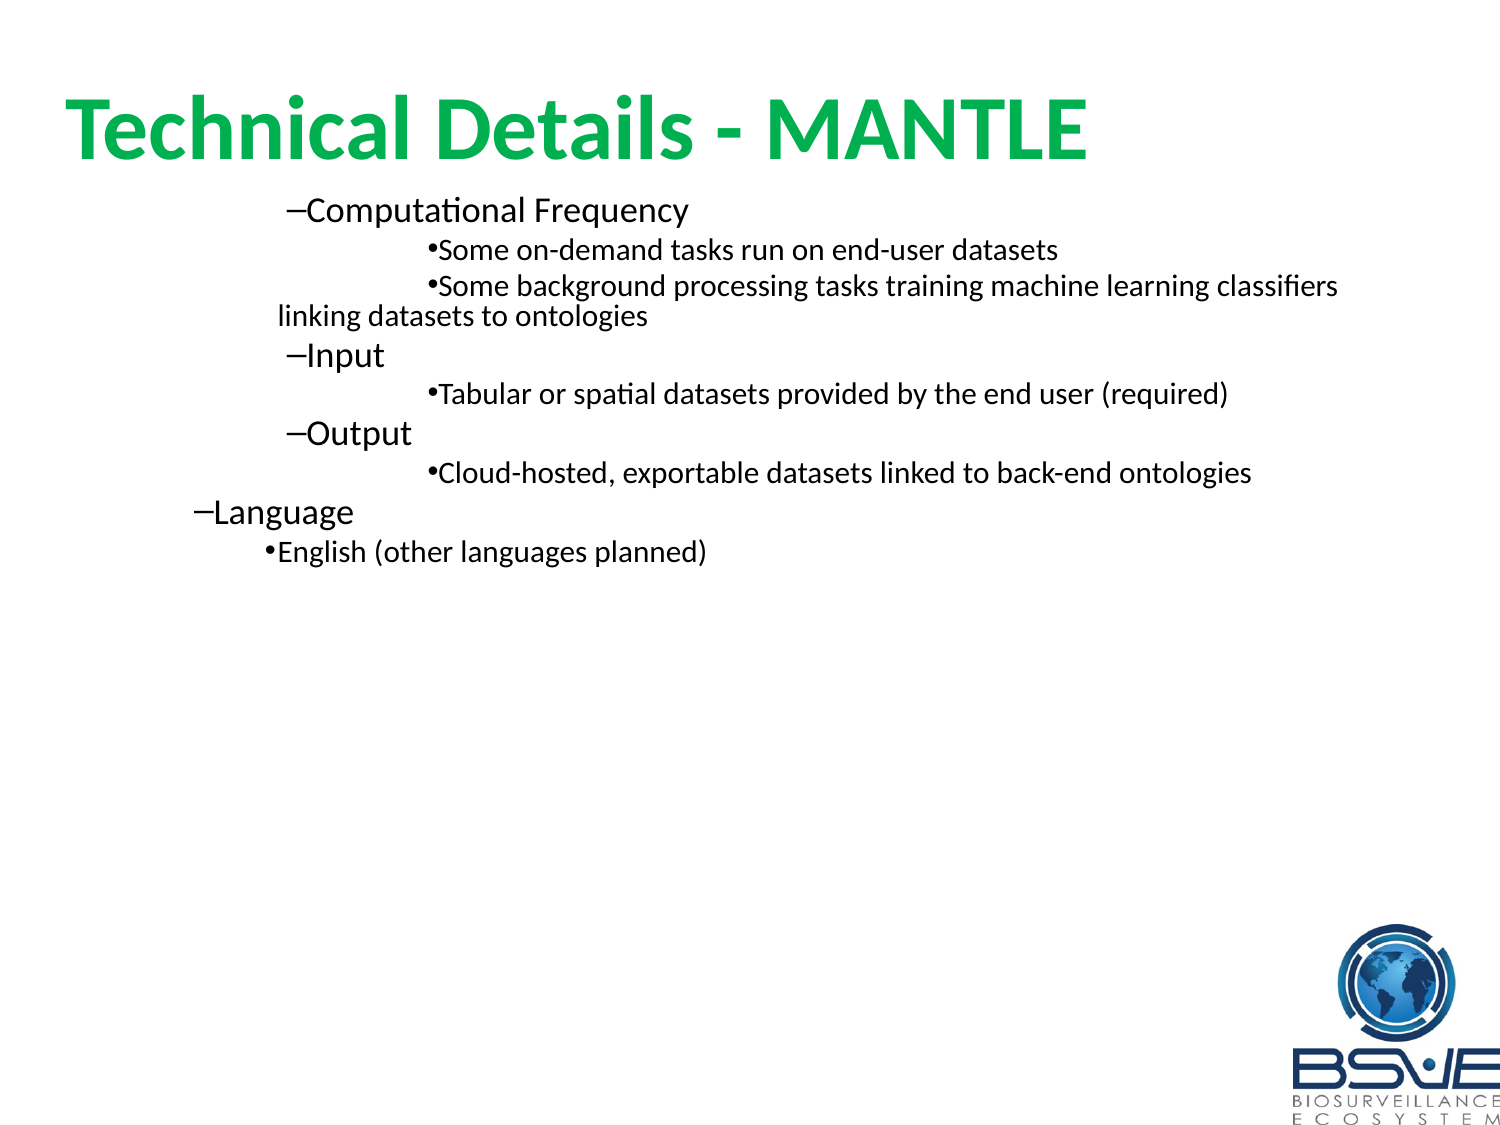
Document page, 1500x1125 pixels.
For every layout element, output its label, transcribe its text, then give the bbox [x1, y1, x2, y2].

picture [1293, 924, 1500, 1125]
title Technical Details - MANTLE [50, 12, 1425, 233]
list Computational Frequency Some on-demand tasks run on end-user datasets Some background processing tasks training machine learning classifiers linking datasets to ontologies Input Tabular or spatial datasets provided by the end user (required) Output Cloud-hosted, exportable datasets linked to back-end ontologies Language English (other languages planned) [75, 187, 1425, 1005]
